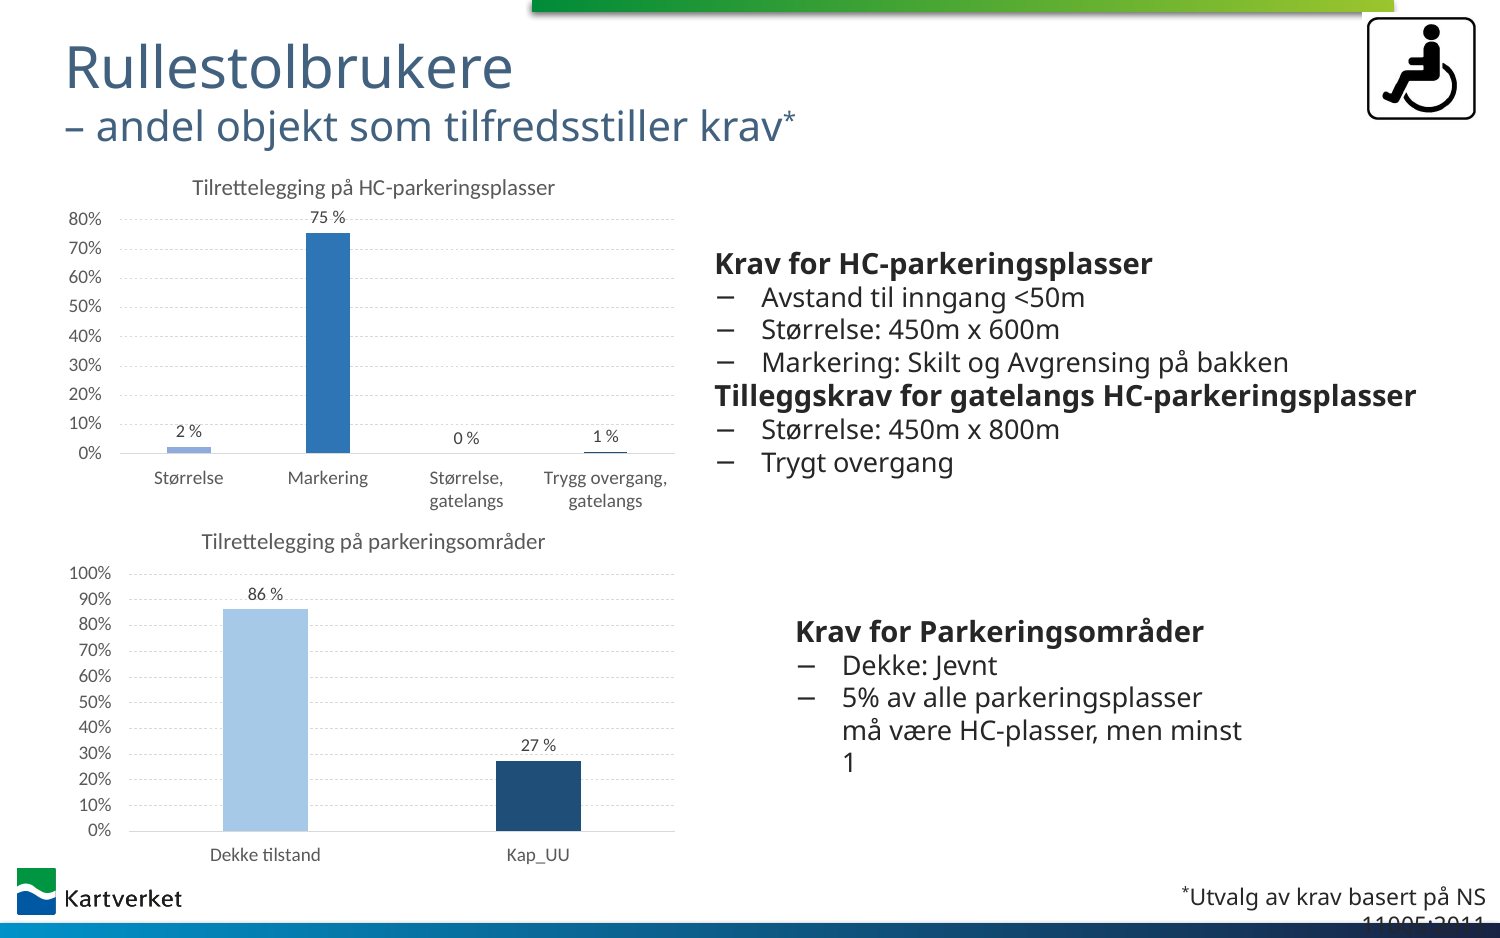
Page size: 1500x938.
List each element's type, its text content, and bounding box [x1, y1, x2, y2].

text_box Rullestolbrukere – andel objekt som tilfredsstiller krav* [49, 25, 1431, 158]
picture [1362, 12, 1481, 126]
picture [62, 166, 686, 519]
text_box Krav for Parkeringsområder Dekke: Jevnt 5% av alle parkeringsplasser må være HC-plasser, men minst 1 [780, 605, 1261, 786]
text_box Krav for HC-parkeringsplasser Avstand til inngang <50m Størrelse: 450m x 600m Markering: Skilt og Avgrensing på bakken Tilleggskrav for gatelangs HC-parkeringsplasser Størrelse: 450m x 800m Trygt overgang [699, 237, 1433, 485]
text_box *Utvalg av krav basert på NS 11005:2011 [1068, 873, 1500, 938]
picture [62, 520, 686, 874]
